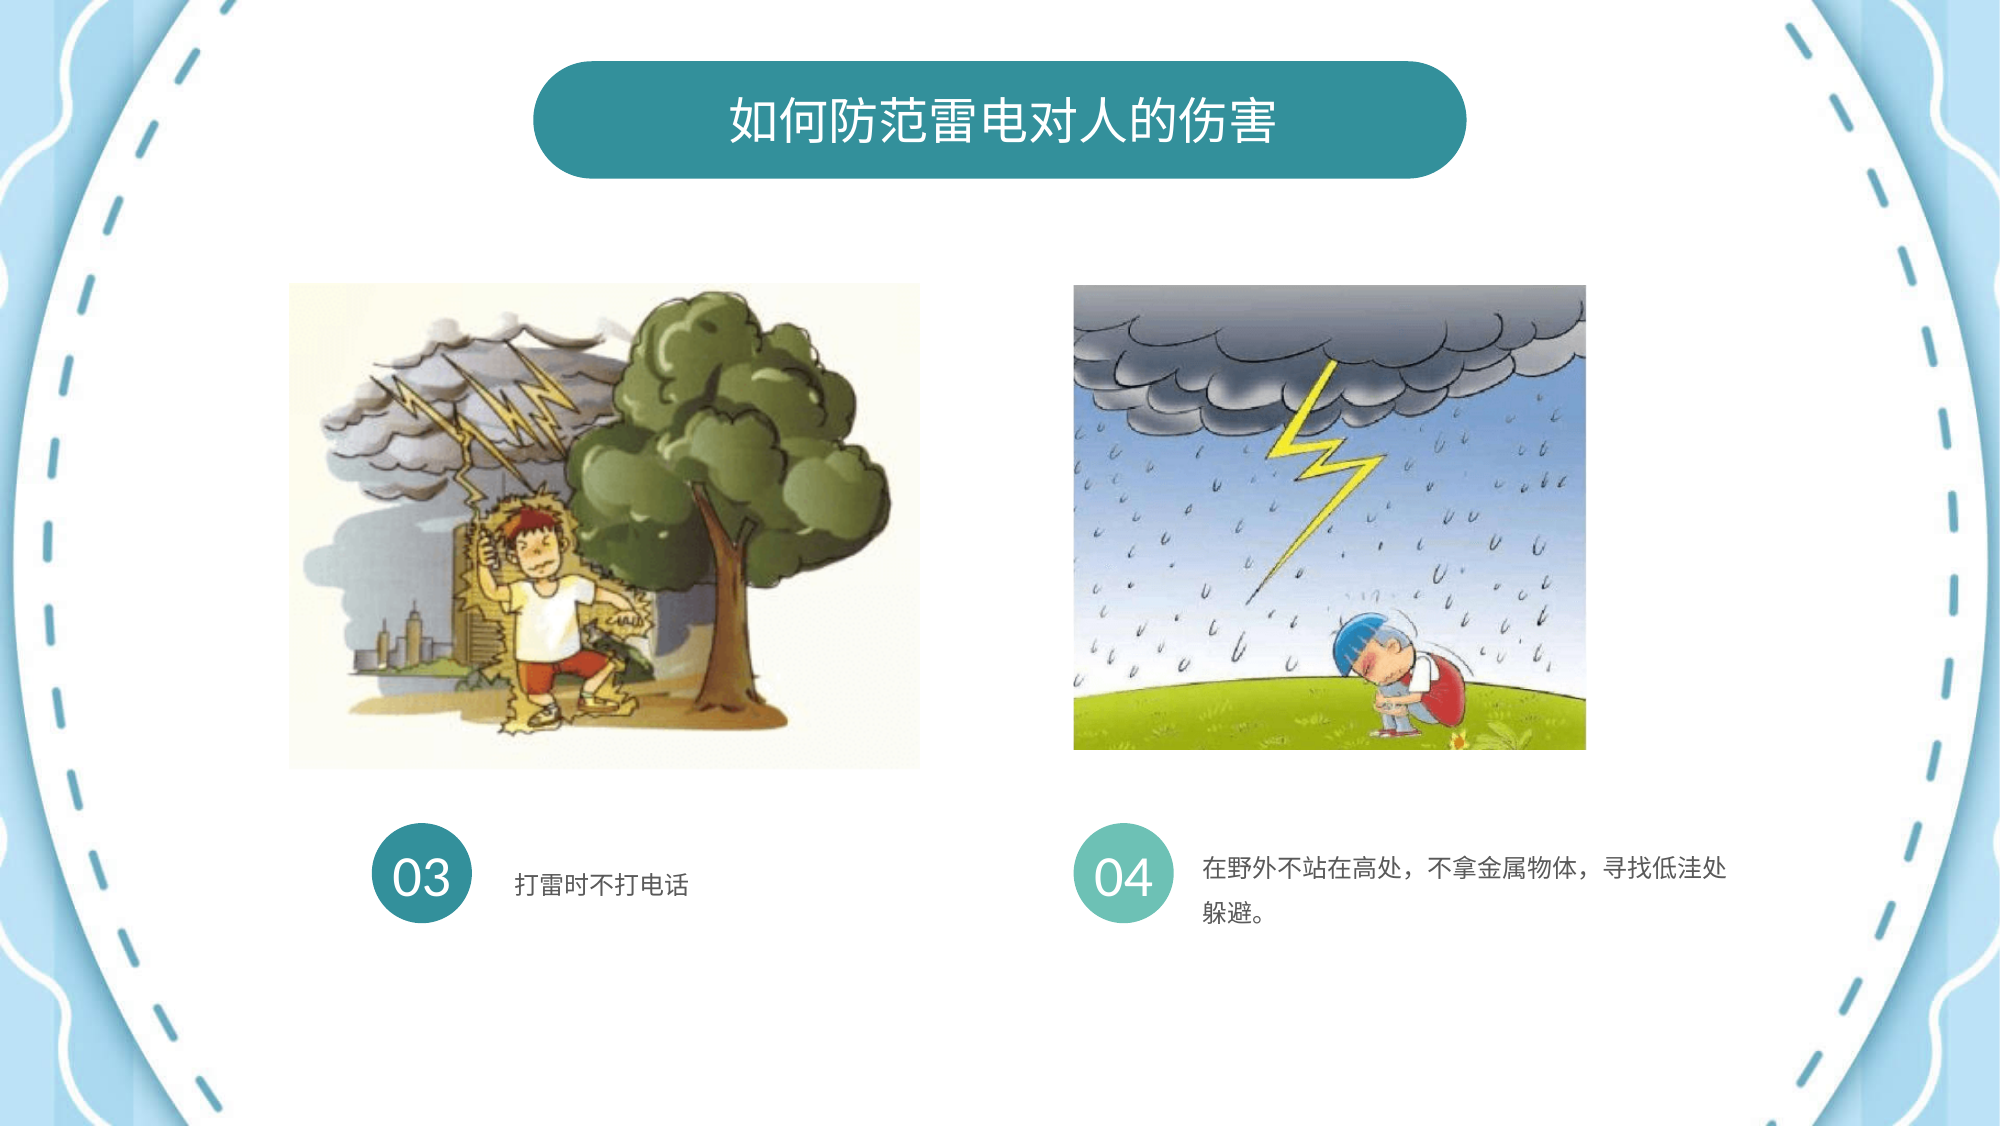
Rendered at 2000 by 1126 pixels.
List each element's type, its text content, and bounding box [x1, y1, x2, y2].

text_box 打雷时不打电话 [514, 854, 1044, 900]
text_box 03 [369, 821, 475, 926]
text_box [533, 60, 1467, 179]
picture [0, 0, 2000, 1126]
text_box 04 [1071, 821, 1176, 926]
text_box 在野外不站在高处，不拿金属物体，寻找低洼处躲避。 [1202, 837, 1732, 928]
